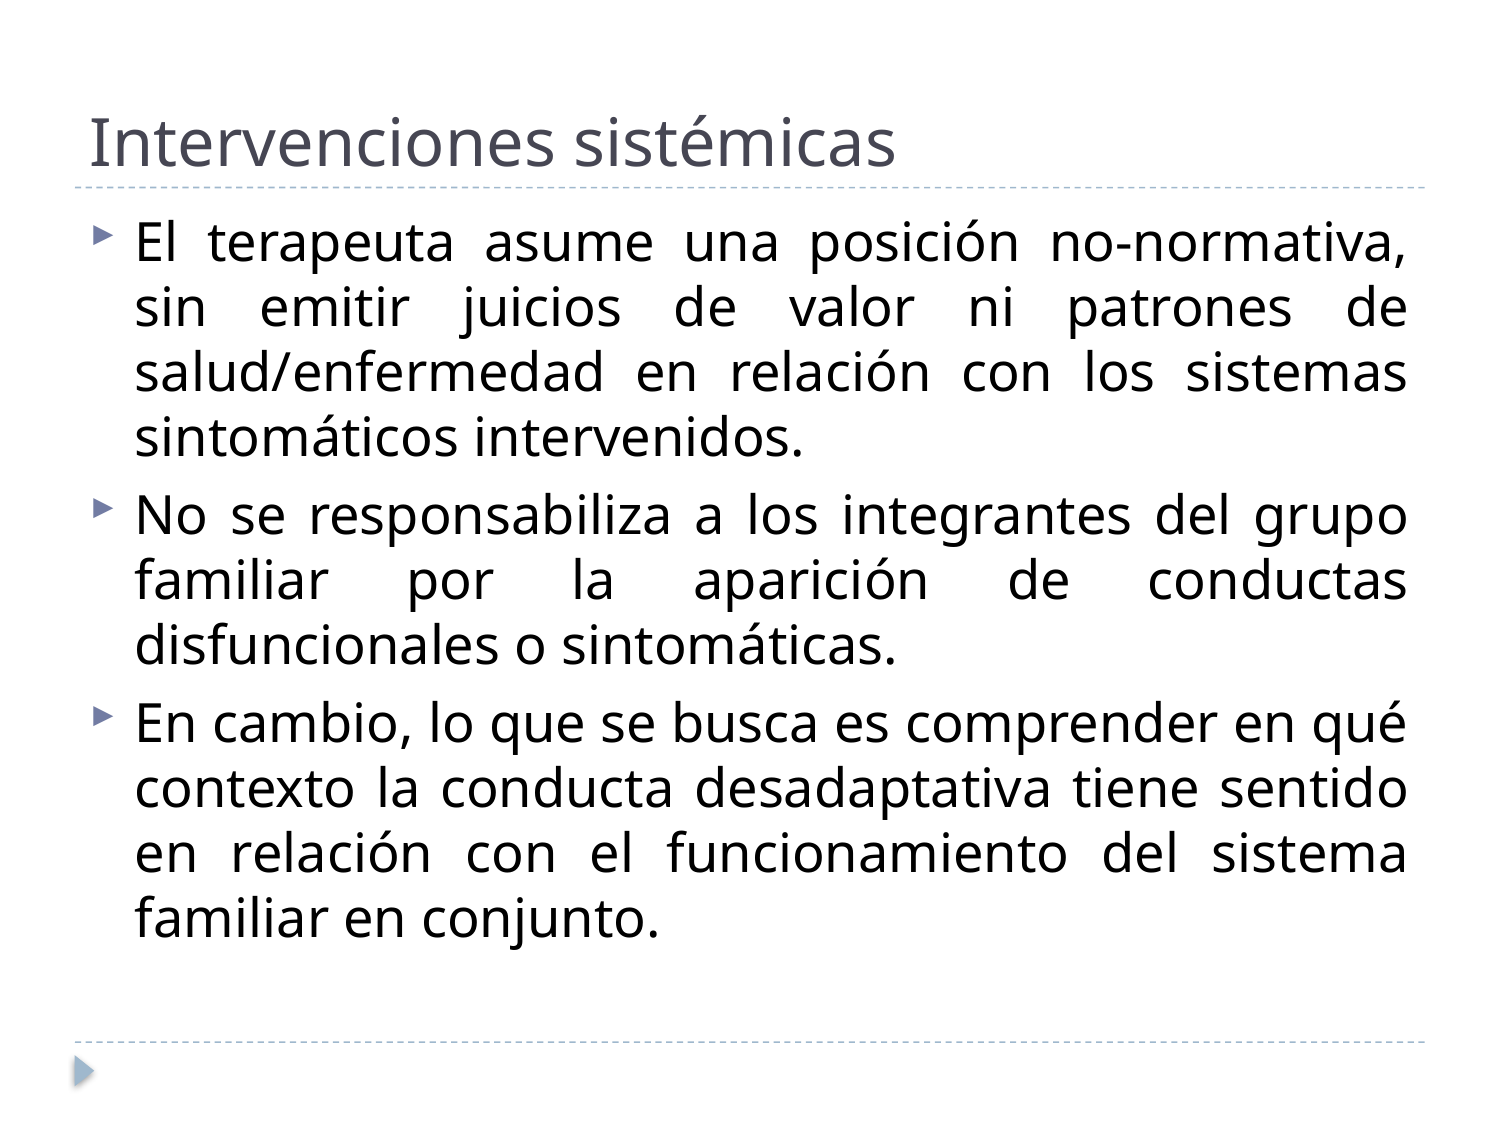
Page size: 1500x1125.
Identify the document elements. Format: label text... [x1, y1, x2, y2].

list El terapeuta asume una posición no-normativa, sin emitir juicios de valor ni patrones de salud/enfermedad en relación con los sistemas sintomáticos intervenidos. No se responsabiliza a los integrantes del grupo familiar por la aparición de conductas disfuncionales o sintomáticas. En cambio, lo que se busca es comprender en qué contexto la conducta desadaptativa tiene sentido en relación con el funcionamiento del sistema familiar en conjunto. [75, 200, 1425, 1010]
title Intervenciones sistémicas [75, 24, 1425, 188]
